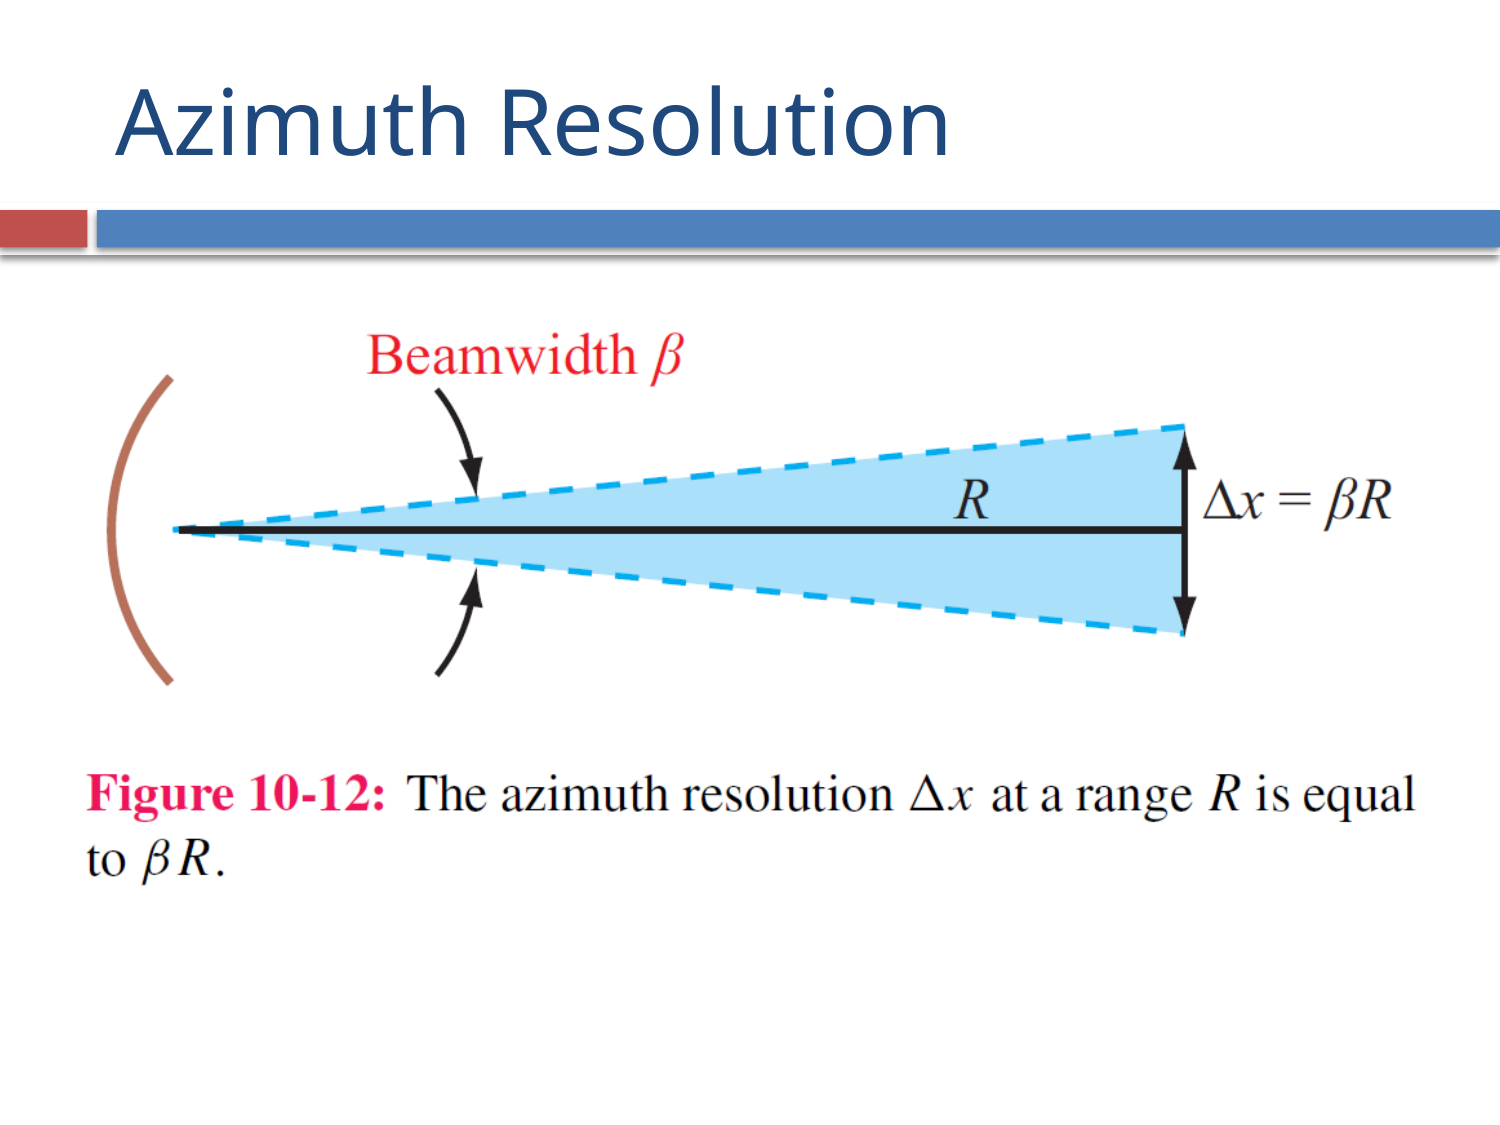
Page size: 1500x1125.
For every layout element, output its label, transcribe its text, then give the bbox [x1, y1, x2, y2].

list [80, 329, 1419, 888]
title Azimuth Resolution [100, 37, 1438, 200]
